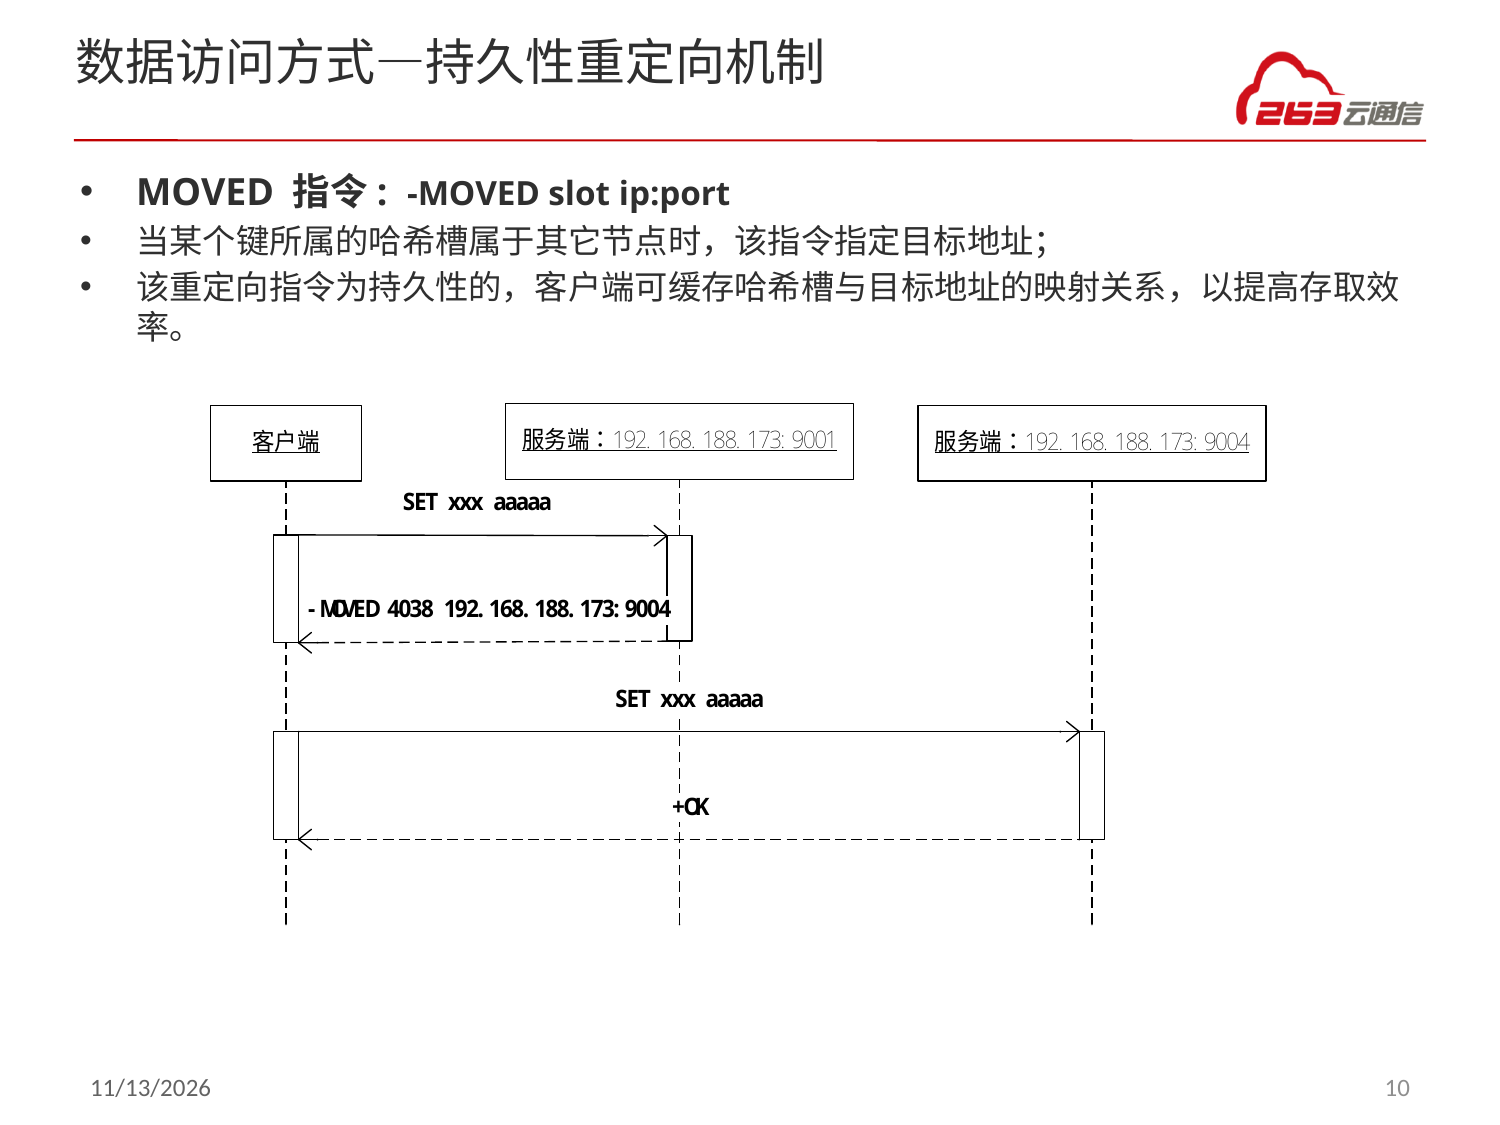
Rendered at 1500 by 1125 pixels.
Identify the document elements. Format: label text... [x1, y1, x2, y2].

picture [1230, 37, 1430, 141]
list MOVED 指令: -MOVED slot ip:port 当某个键所属的哈希槽属于其它节点时，该指令指定目标地址； 该重定向指令为持久性的，客户端可缓存哈希槽与目标地址的映射关系，以提高存取效率。 [64, 160, 1415, 375]
title 数据访问方式—持久性重定向机制 [75, 30, 1235, 136]
picture [206, 399, 1270, 929]
